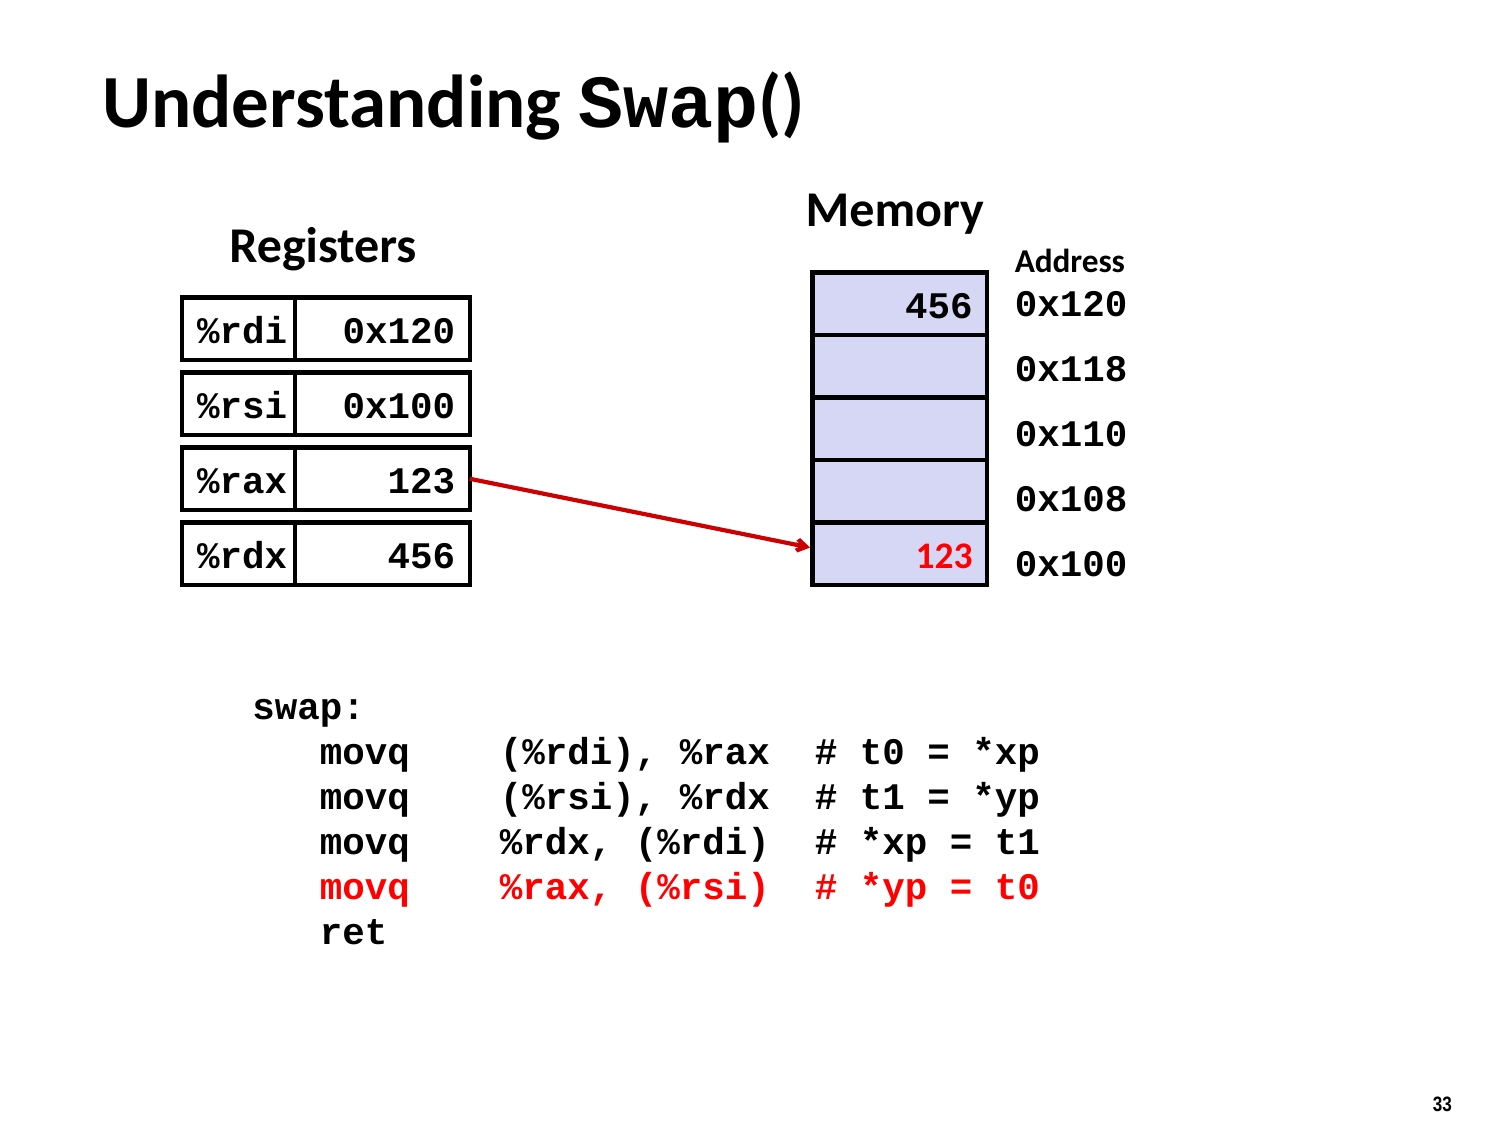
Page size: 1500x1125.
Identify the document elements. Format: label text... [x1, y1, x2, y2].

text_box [181, 297, 470, 586]
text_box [999, 231, 1201, 592]
title Understanding Swap() [87, 49, 1134, 145]
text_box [469, 478, 811, 548]
text_box 123 [812, 522, 988, 585]
text_box Registers [214, 205, 432, 281]
text_box [812, 397, 988, 460]
text_box Memory [790, 169, 1000, 245]
text_box 456 [812, 272, 988, 335]
text_box [812, 460, 988, 522]
text_box swap: movq (%rdi), %rax # t0 = *xp movq (%rsi), %rdx # t1 = *yp movq %rdx, (%rdi) # *xp = t1 movq %rax, (%rsi) # *yp = t0 ret [237, 674, 1200, 960]
text_box [812, 335, 988, 397]
